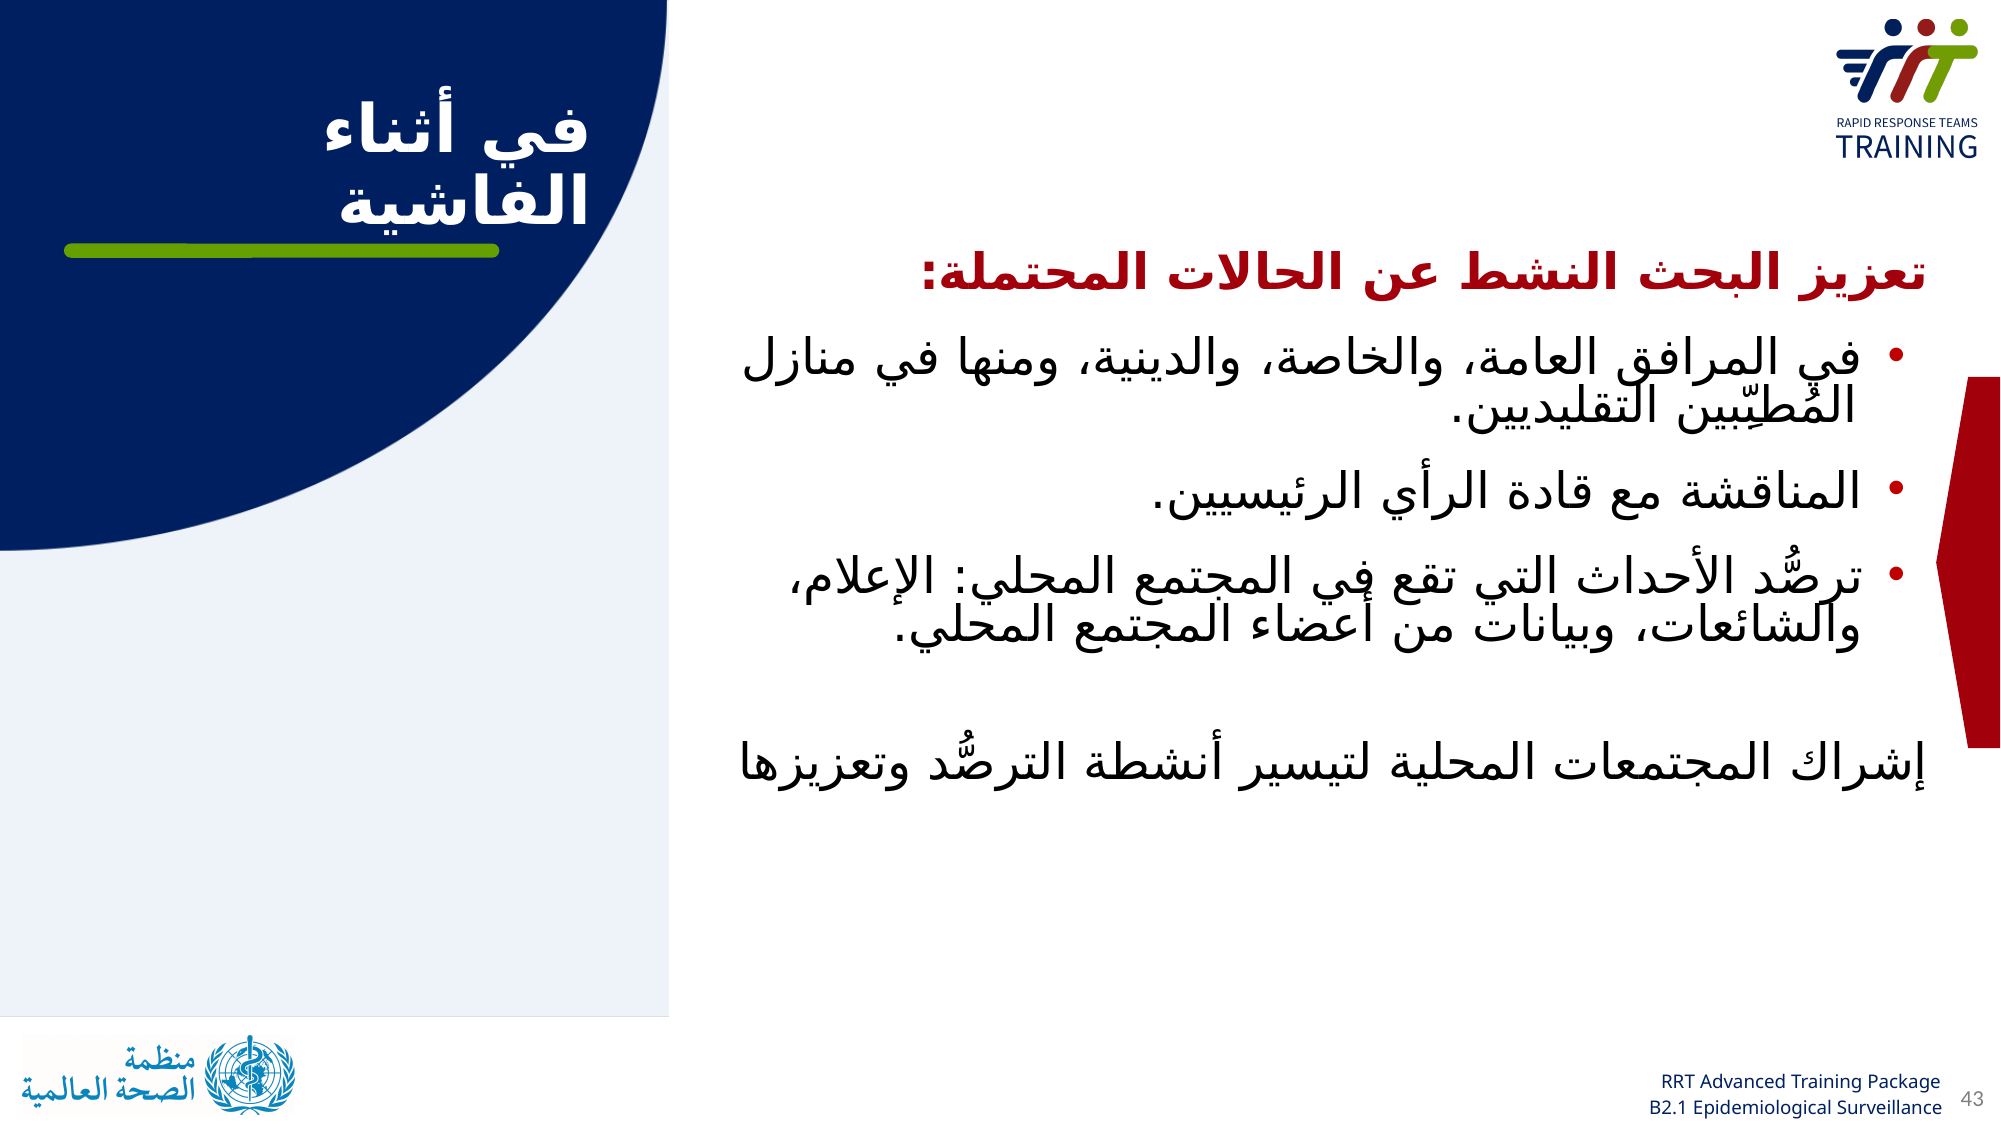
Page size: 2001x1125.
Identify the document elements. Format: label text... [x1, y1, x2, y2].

list تعزيز البحث النشط عن الحالات المحتملة: في المرافق العامة، والخاصة، والدينية، ومنها في منازل المُطبِّبين التقليديين. المناقشة مع قادة الرأي الرئيسيين. ترصُّد الأحداث التي تقع في المجتمع المحلي: الإعلام، والشائعات، وبيانات من أعضاء المجتمع المحلي. إشراك المجتمعات المحلية لتيسير أنشطة الترصُّد وتعزيزها [700, 243, 1937, 1049]
picture [252, 1050, 258, 1059]
picture [1835, 19, 1978, 167]
picture [0, 0, 669, 1018]
picture [22, 1035, 295, 1115]
title في أثناء الفاشية [63, 87, 600, 232]
